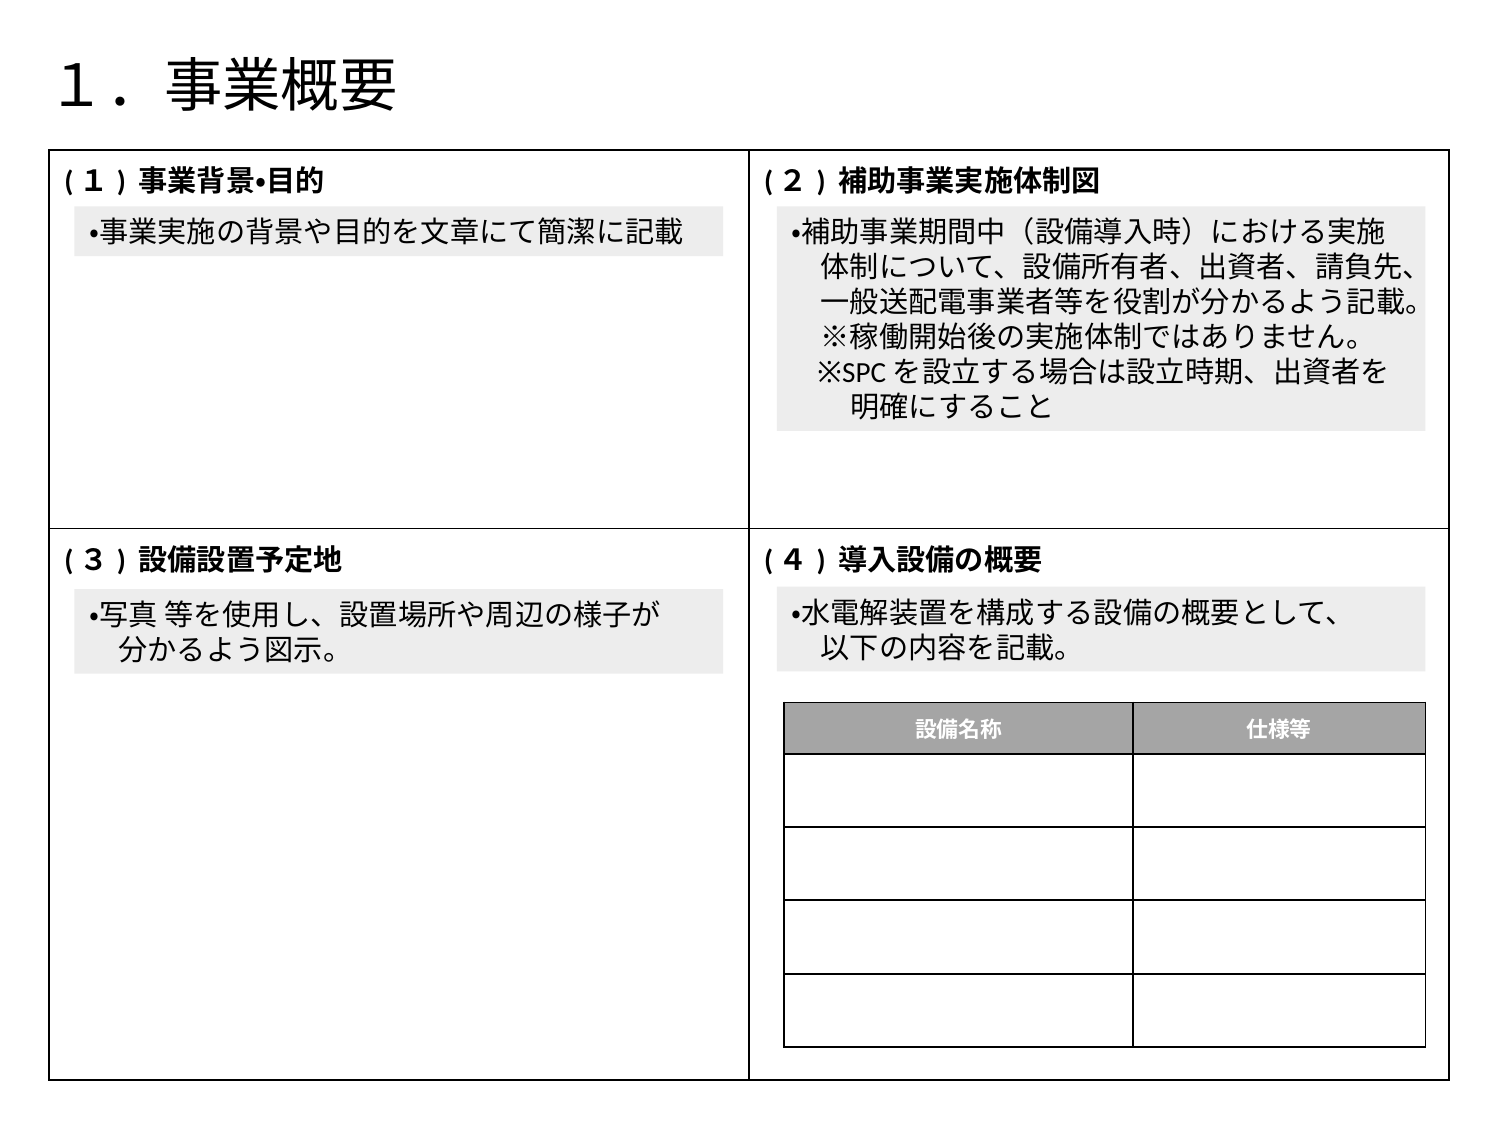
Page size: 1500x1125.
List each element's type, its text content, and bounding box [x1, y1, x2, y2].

table_header (１) 事業背景・目的 [50, 151, 748, 528]
table_cell [1134, 755, 1425, 826]
table_header 設備名称 [785, 703, 1132, 753]
table_header (２) 補助事業実施体制図 [750, 151, 1448, 528]
table_cell [785, 755, 1132, 826]
text_box ・水電解装置を構成する設備の概要として、 以下の内容を記載。 [776, 586, 1426, 672]
table_cell (３) 設備設置予定地 [50, 529, 748, 1079]
table_cell [1134, 901, 1425, 973]
table_cell [1134, 828, 1425, 899]
text_box ・事業実施の背景や目的を文章にて簡潔に記載 [74, 206, 724, 257]
table_header 仕様等 [1134, 703, 1425, 753]
text_box ・補助事業期間中（設備導入時）における実施 体制について、設備所有者、出資者、請負先、 一般送配電事業者等を役割が分かるよう記載。 ※稼働開始後の実施体制ではありません。 ※SPCを設立する場合は設立時期、出資者を明確にすること [776, 206, 1426, 431]
table_cell [785, 828, 1132, 899]
text_box ・写真 等を使用し、設置場所や周辺の様子が 分かるよう図示。 [74, 589, 724, 674]
table_cell [785, 975, 1132, 1046]
title １．事業概要 [33, 22, 1449, 146]
table_cell [785, 901, 1132, 973]
table_cell (４) 導入設備の概要 [750, 529, 1448, 1079]
table_cell [1134, 975, 1425, 1046]
